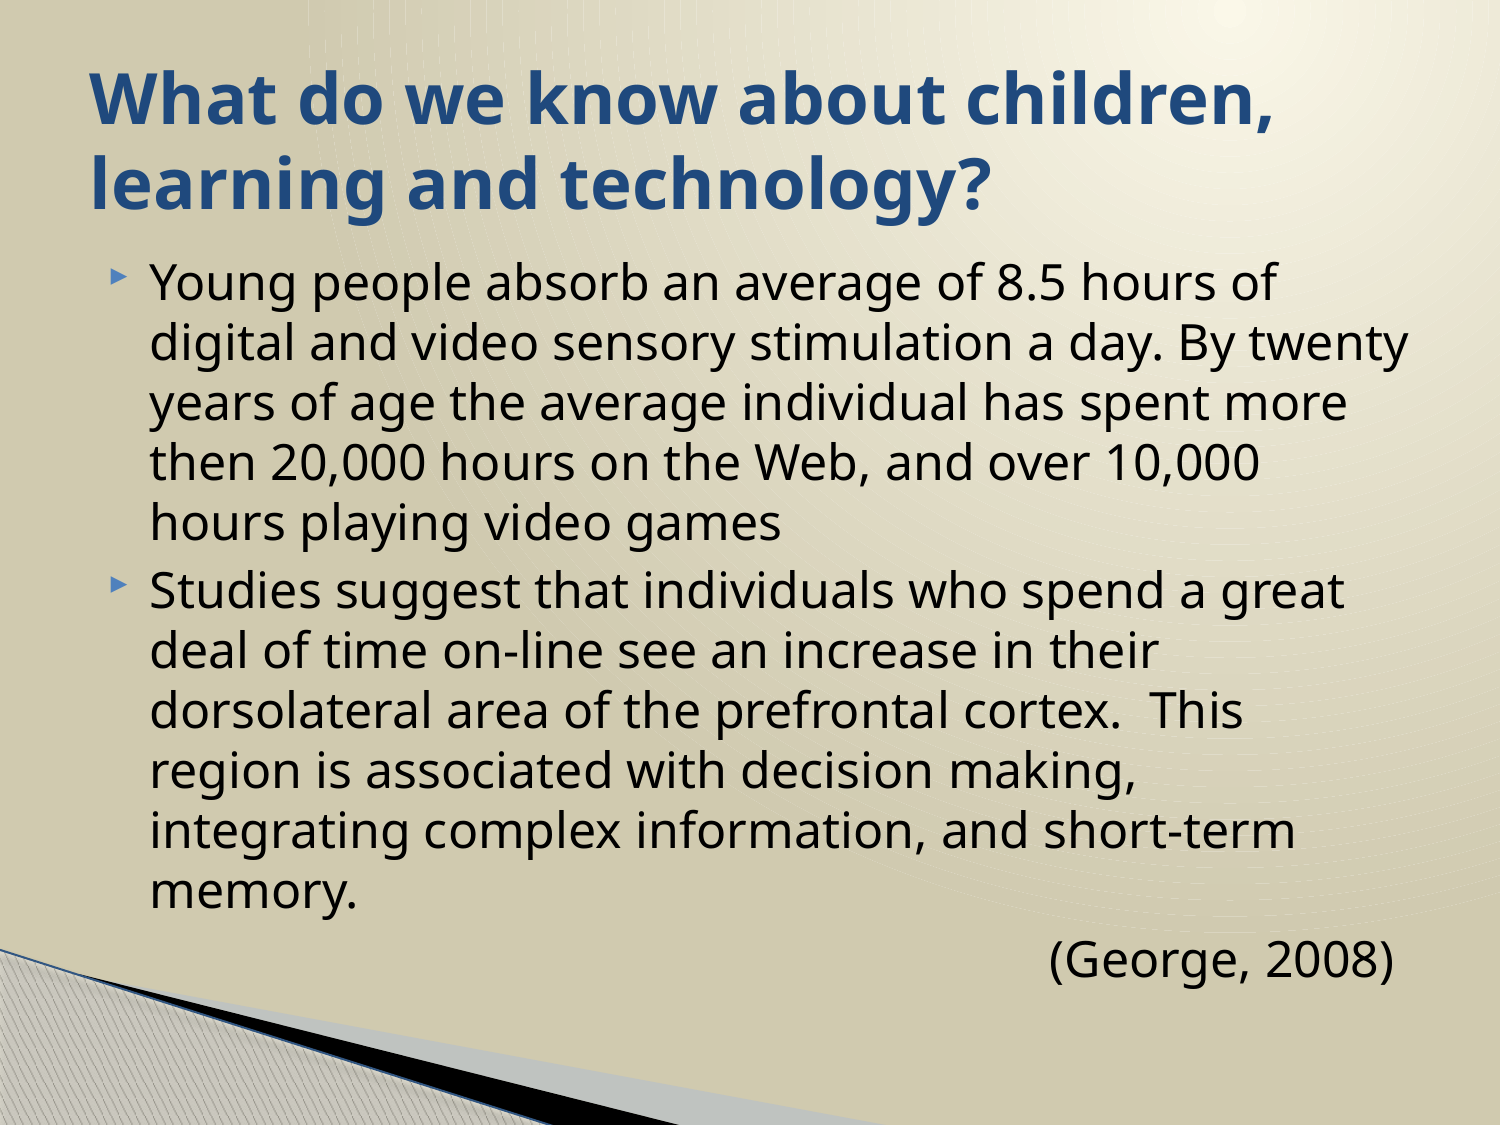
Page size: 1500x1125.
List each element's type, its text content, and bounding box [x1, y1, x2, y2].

list Young people absorb an average of 8.5 hours of digital and video sensory stimulation a day. By twenty years of age the average individual has spent more then 20,000 hours on the Web, and over 10,000 hours playing video games Studies suggest that individuals who spend a great deal of time on-line see an increase in their dorsolateral area of the prefrontal cortex. This region is associated with decision making, integrating complex information, and short-term memory. (George, 2008) [74, 242, 1426, 986]
title What do we know about children, learning and technology? [75, 45, 1425, 233]
